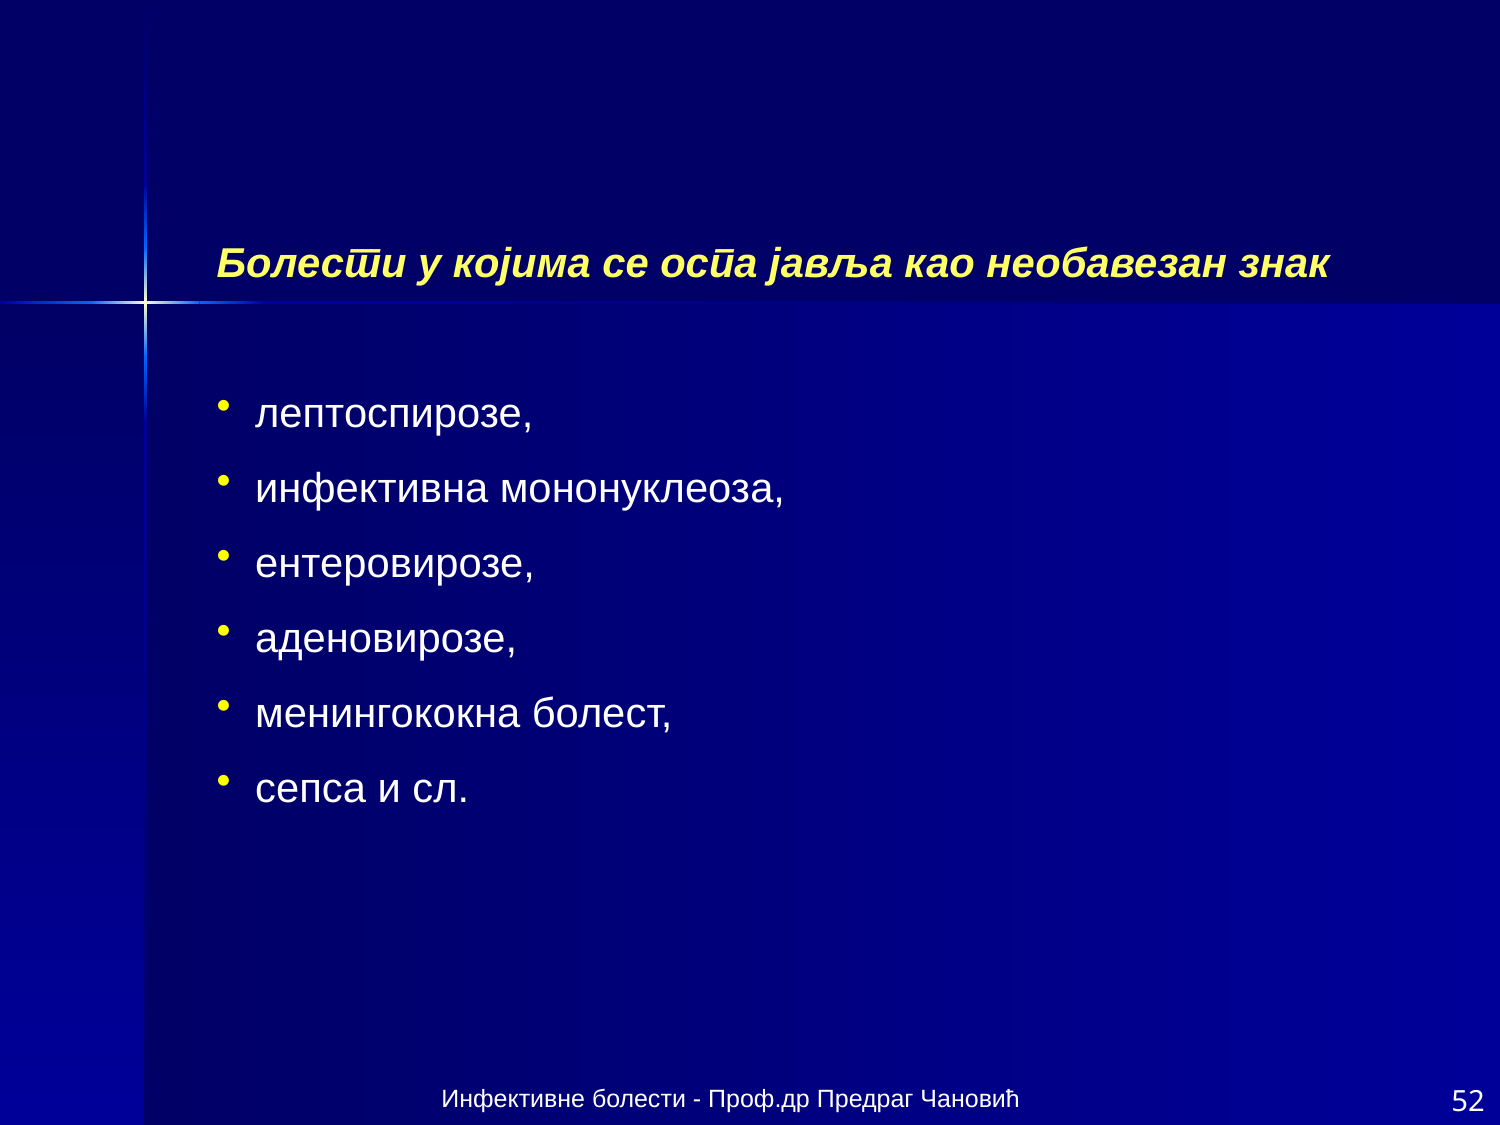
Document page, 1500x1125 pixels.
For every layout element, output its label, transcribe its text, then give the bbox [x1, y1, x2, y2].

text_box Болести у којима се оспа јавља као необавезан знак лептоспирозе, инфективна мононуклеоза, ентеровирозе, аденовирозе, менингококна болест, сепса и сл. [201, 203, 1418, 819]
footer Инфективне болести - Проф.др Предраг Чановић [412, 1074, 1051, 1125]
slide_number 52 [1324, 1074, 1500, 1125]
